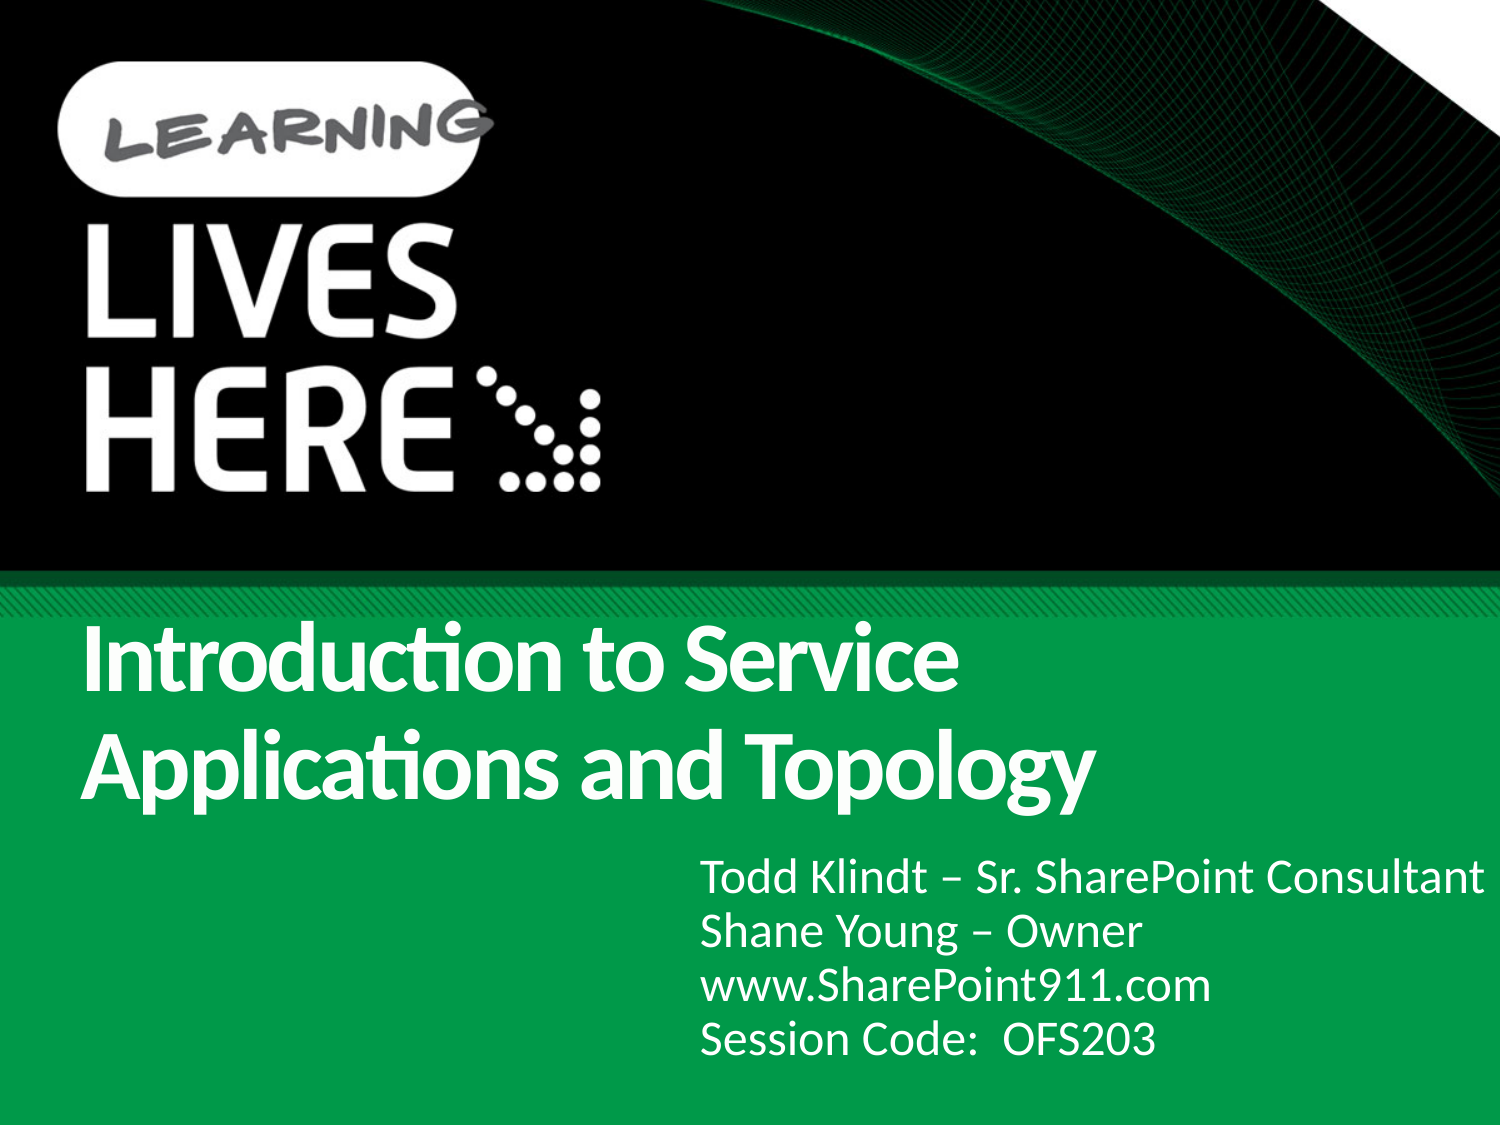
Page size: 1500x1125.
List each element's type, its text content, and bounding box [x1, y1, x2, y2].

subtitle Todd Klindt – Sr. SharePoint Consultant Shane Young – Owner www.SharePoint911.com Session Code: OFS203 [699, 849, 1500, 1063]
picture [0, 0, 1500, 1125]
title Introduction to Service Applications and Topology [80, 605, 1380, 826]
